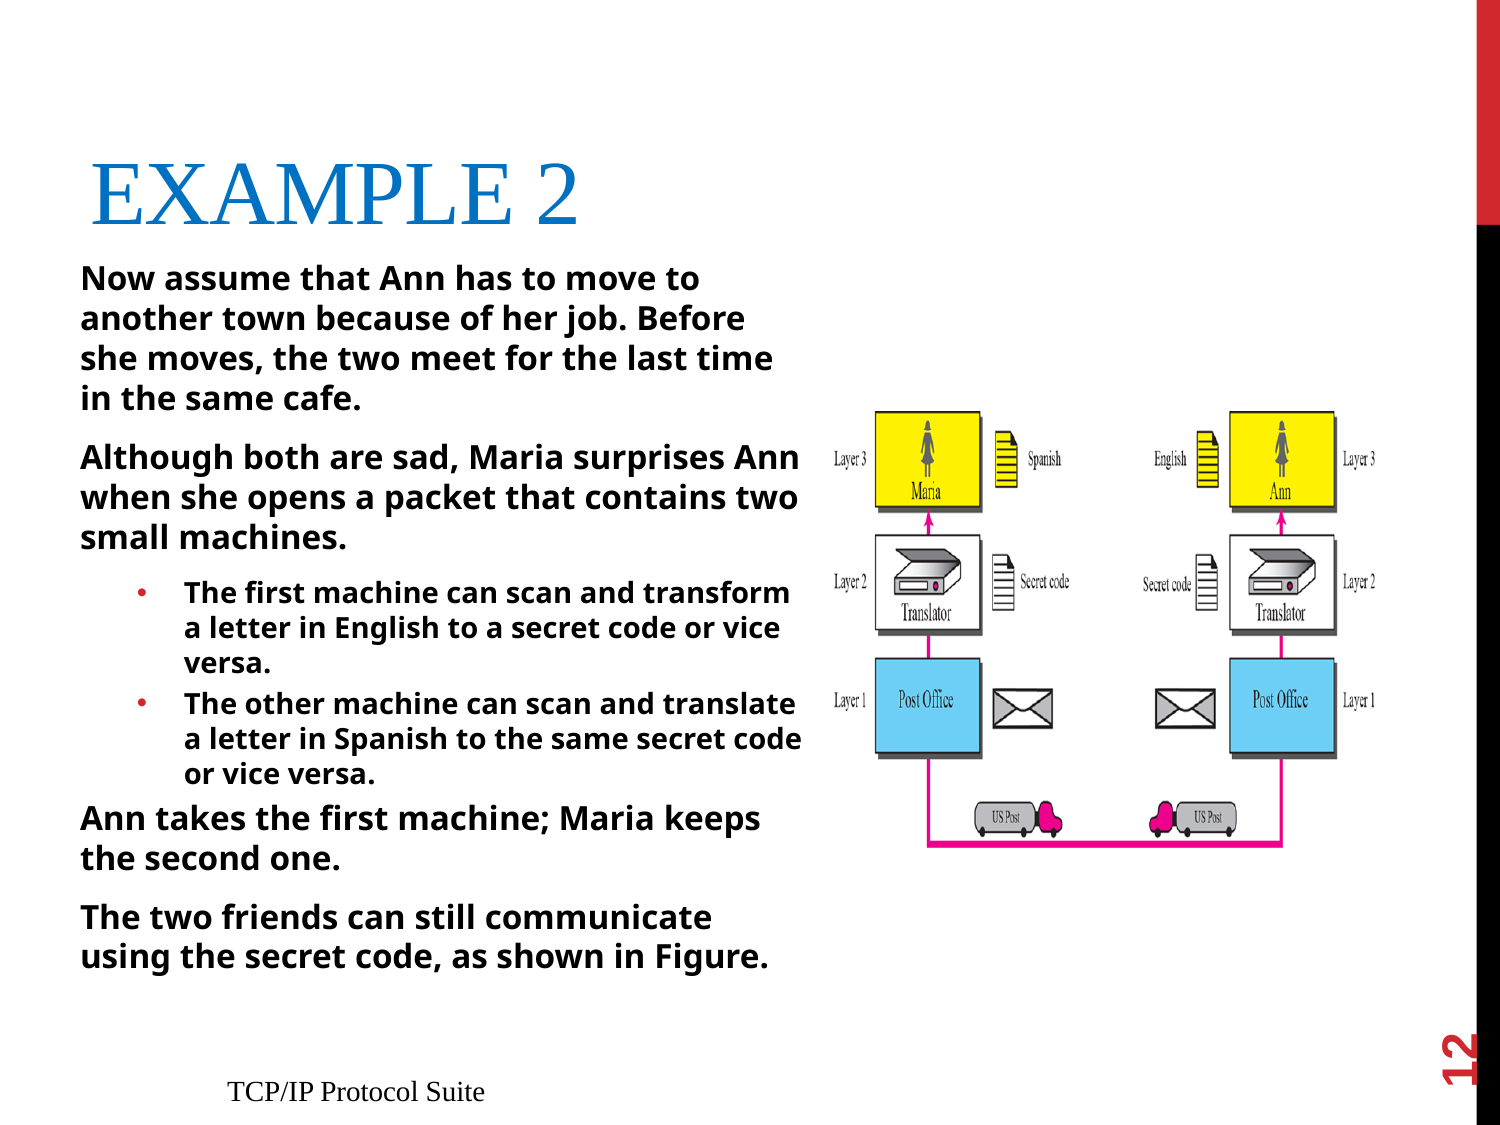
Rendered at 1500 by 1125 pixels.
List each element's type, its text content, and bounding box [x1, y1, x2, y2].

footer TCP/IP Protocol Suite [75, 1065, 638, 1112]
list Now assume that Ann has to move to another town because of her job. Before she moves, the two meet for the last time in the same cafe. Although both are sad, Maria surprises Ann when she opens a packet that contains two small machines. The first machine can scan and transform a letter in English to a secret code or vice versa. The other machine can scan and translate a letter in Spanish to the same secret code or vice versa. Ann takes the first machine; Maria keeps the second one. The two friends can still communicate using the secret code, as shown in Figure. [64, 249, 821, 1015]
slide_number 12 [1427, 887, 1488, 1104]
title Example 2 [75, 25, 1025, 250]
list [834, 411, 1376, 848]
